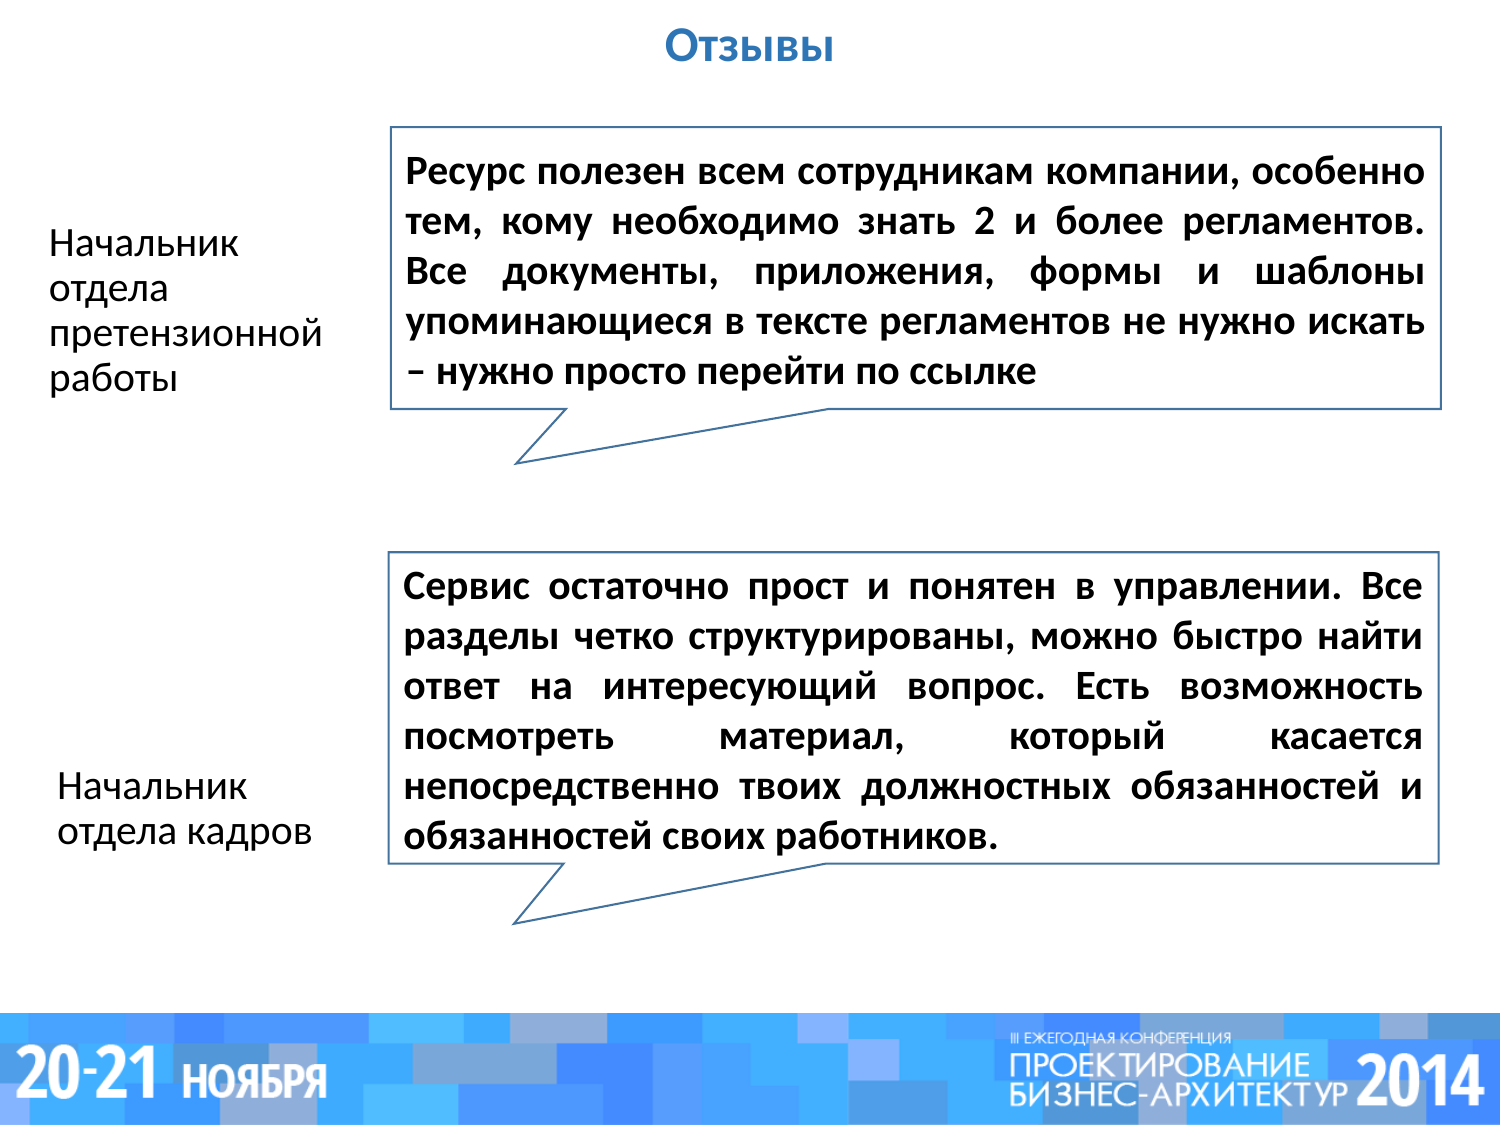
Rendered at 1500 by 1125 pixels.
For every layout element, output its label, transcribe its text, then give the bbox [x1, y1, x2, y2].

picture [0, 1013, 1500, 1125]
text_box Ресурс полезен всем сотрудникам компании, особенно тем, кому необходимо знать 2 и более регламентов. Все документы, приложения, формы и шаблоны упоминающиеся в тексте регламентов не нужно искать – нужно просто перейти по ссылке [389, 126, 1442, 466]
text_box Начальник отдела претензионной работы [34, 212, 362, 407]
title Отзывы [103, 6, 1397, 89]
list Начальник отдела кадров [42, 755, 362, 855]
text_box Сервис остаточно прост и понятен в управлении. Все разделы четко структурированы, можно быстро найти ответ на интересующий вопрос. Есть возможность посмотреть материал, который касается непосредственно твоих должностных обязанностей и обязанностей своих работников. [387, 551, 1440, 926]
